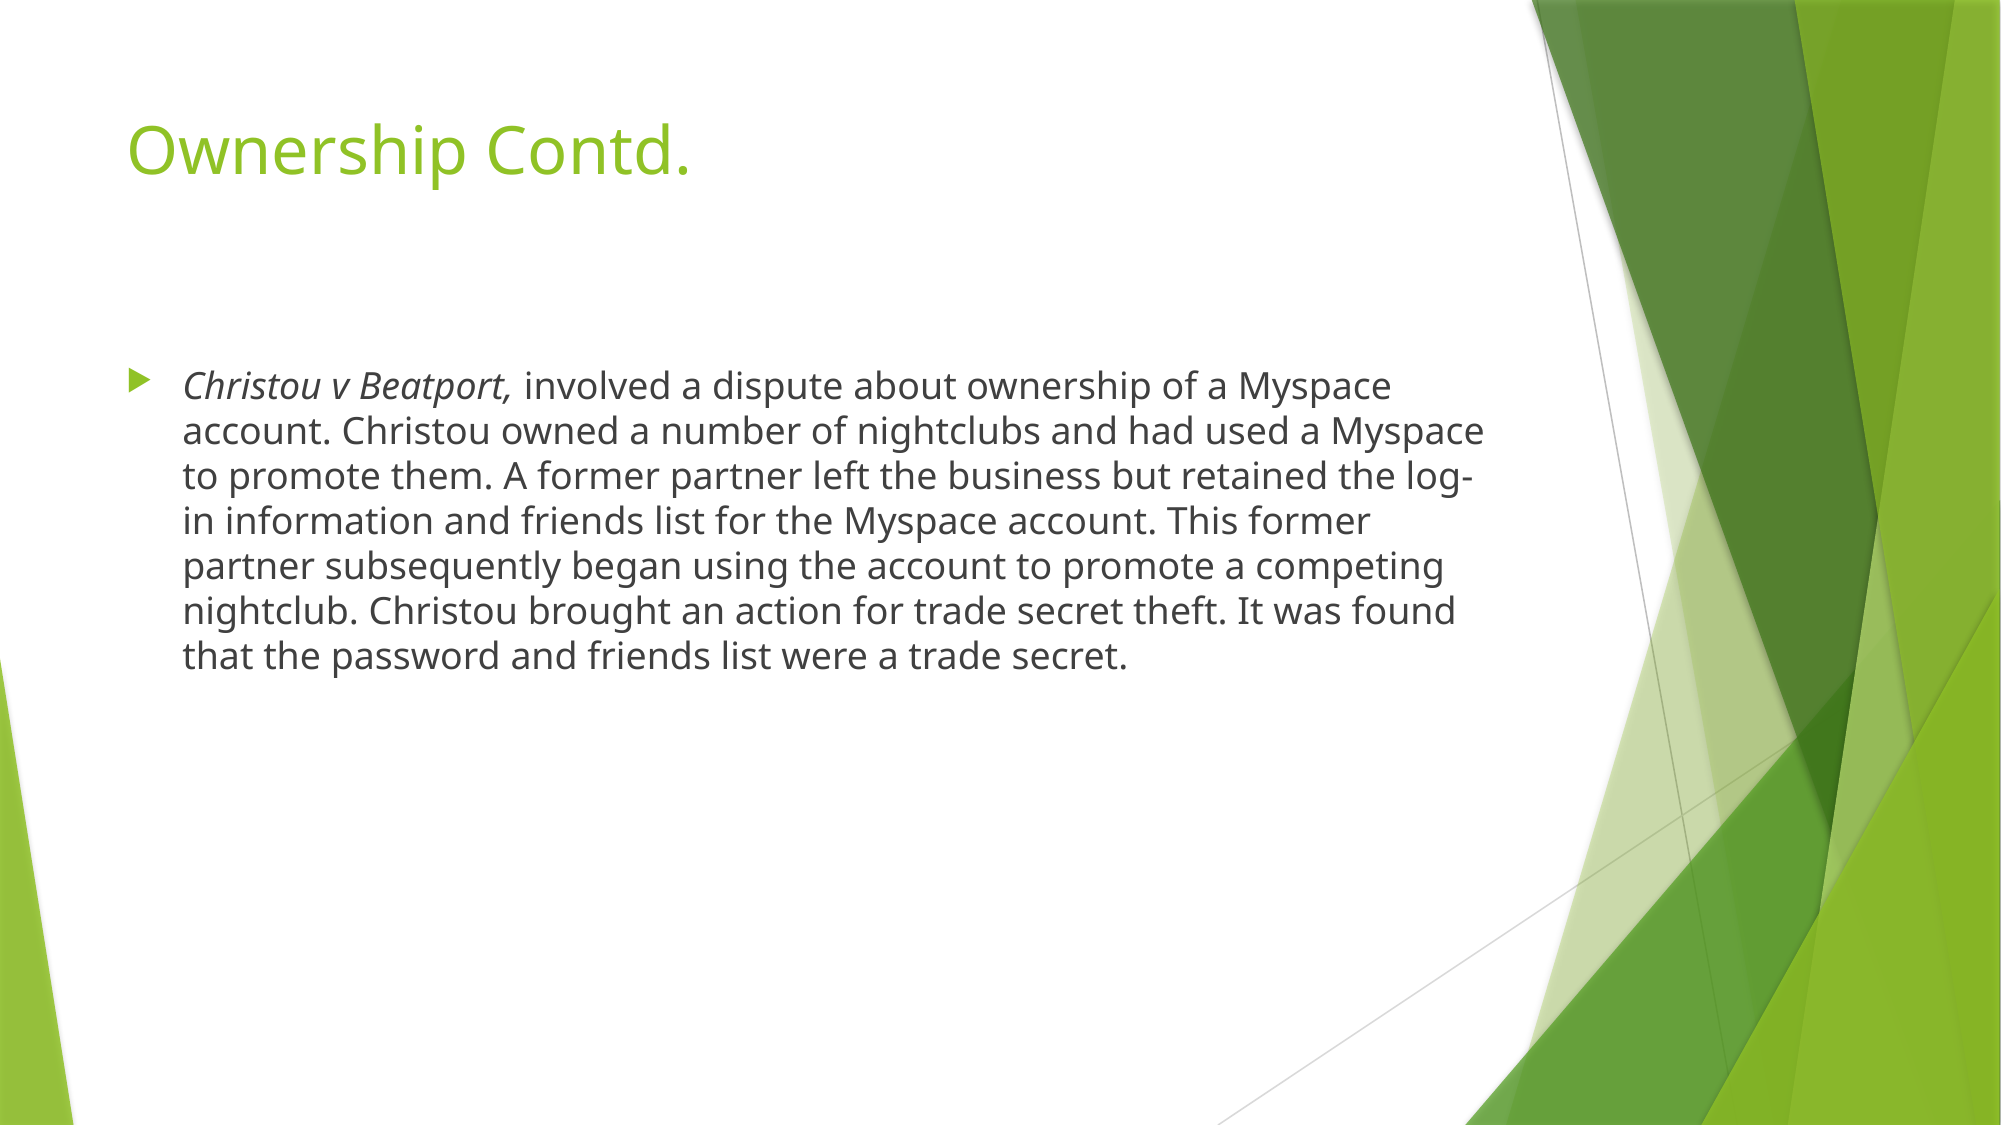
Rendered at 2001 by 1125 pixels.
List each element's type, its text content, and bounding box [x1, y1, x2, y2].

list Christou v Beatport, involved a dispute about ownership of a Myspace account. Christou owned a number of nightclubs and had used a Myspace to promote them. A former partner left the business but retained the log-in information and friends list for the Myspace account. This former partner subsequently began using the account to promote a competing nightclub. Christou brought an action for trade secret theft. It was found that the password and friends list were a trade secret. [111, 354, 1522, 992]
title Ownership Contd. [111, 99, 1522, 317]
